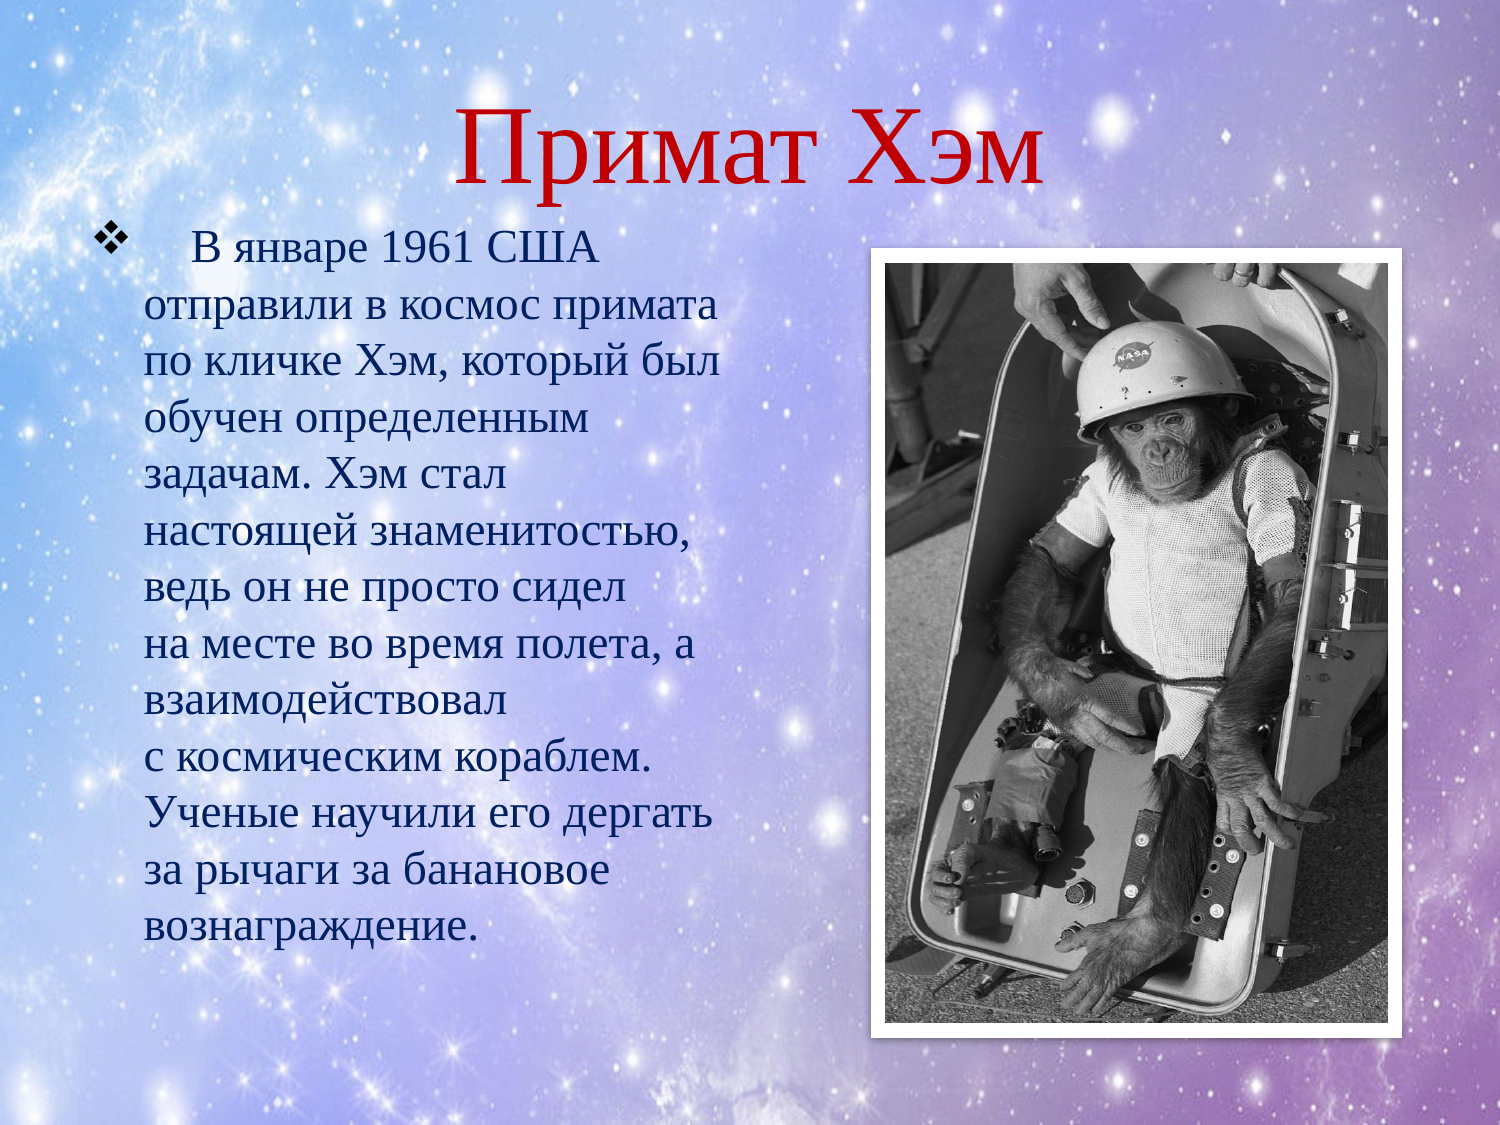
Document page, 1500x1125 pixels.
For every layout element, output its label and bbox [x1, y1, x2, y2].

picture [0, 0, 1500, 1125]
list [884, 262, 1389, 1024]
